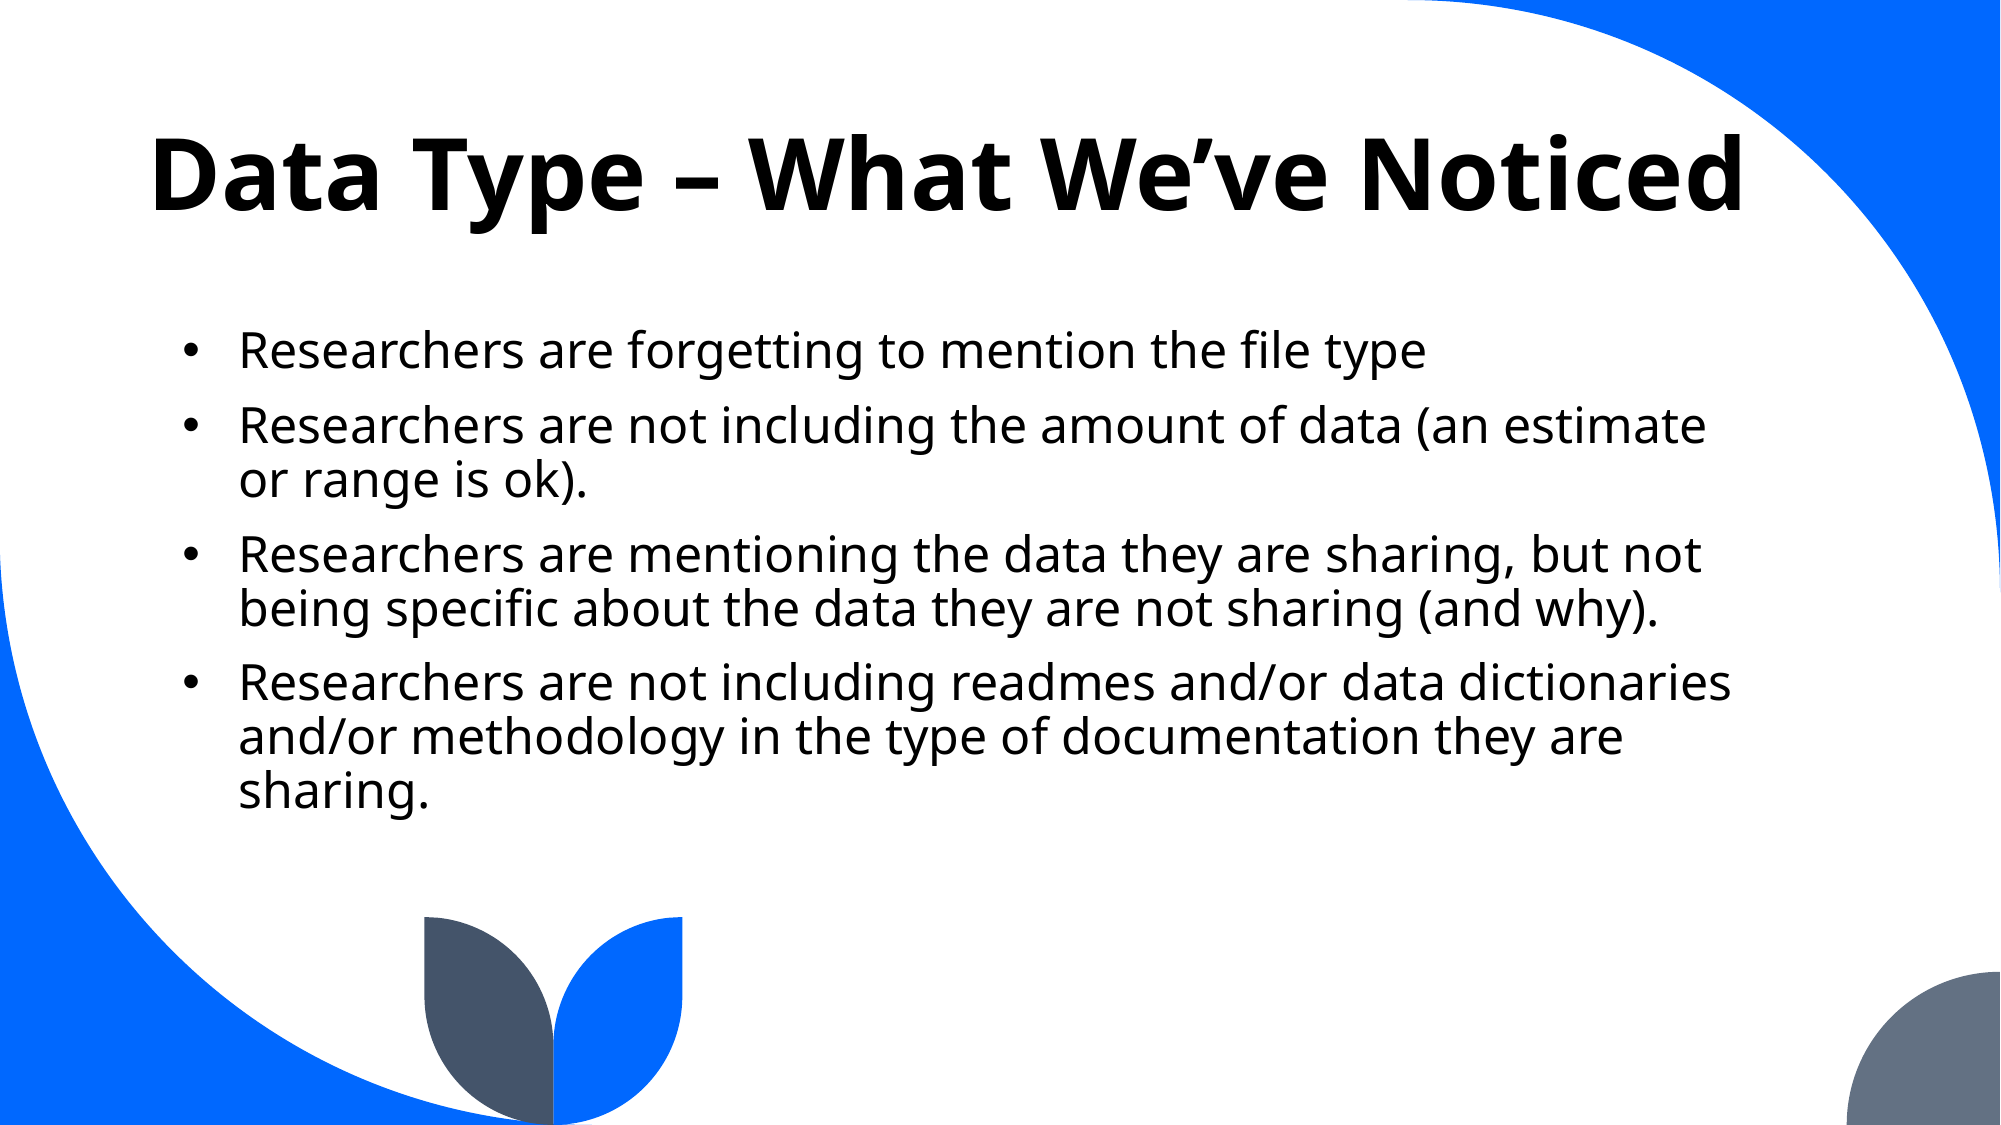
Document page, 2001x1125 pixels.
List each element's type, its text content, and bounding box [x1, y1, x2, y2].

title Data Type – What We’ve Noticed [132, 113, 1790, 240]
list Researchers are forgetting to mention the file type Researchers are not including the amount of data (an estimate or range is ok). Researchers are mentioning the data they are sharing, but not being specific about the data they are not sharing (and why). Researchers are not including readmes and/or data dictionaries and/or methodology in the type of documentation they are sharing. [167, 317, 1755, 886]
